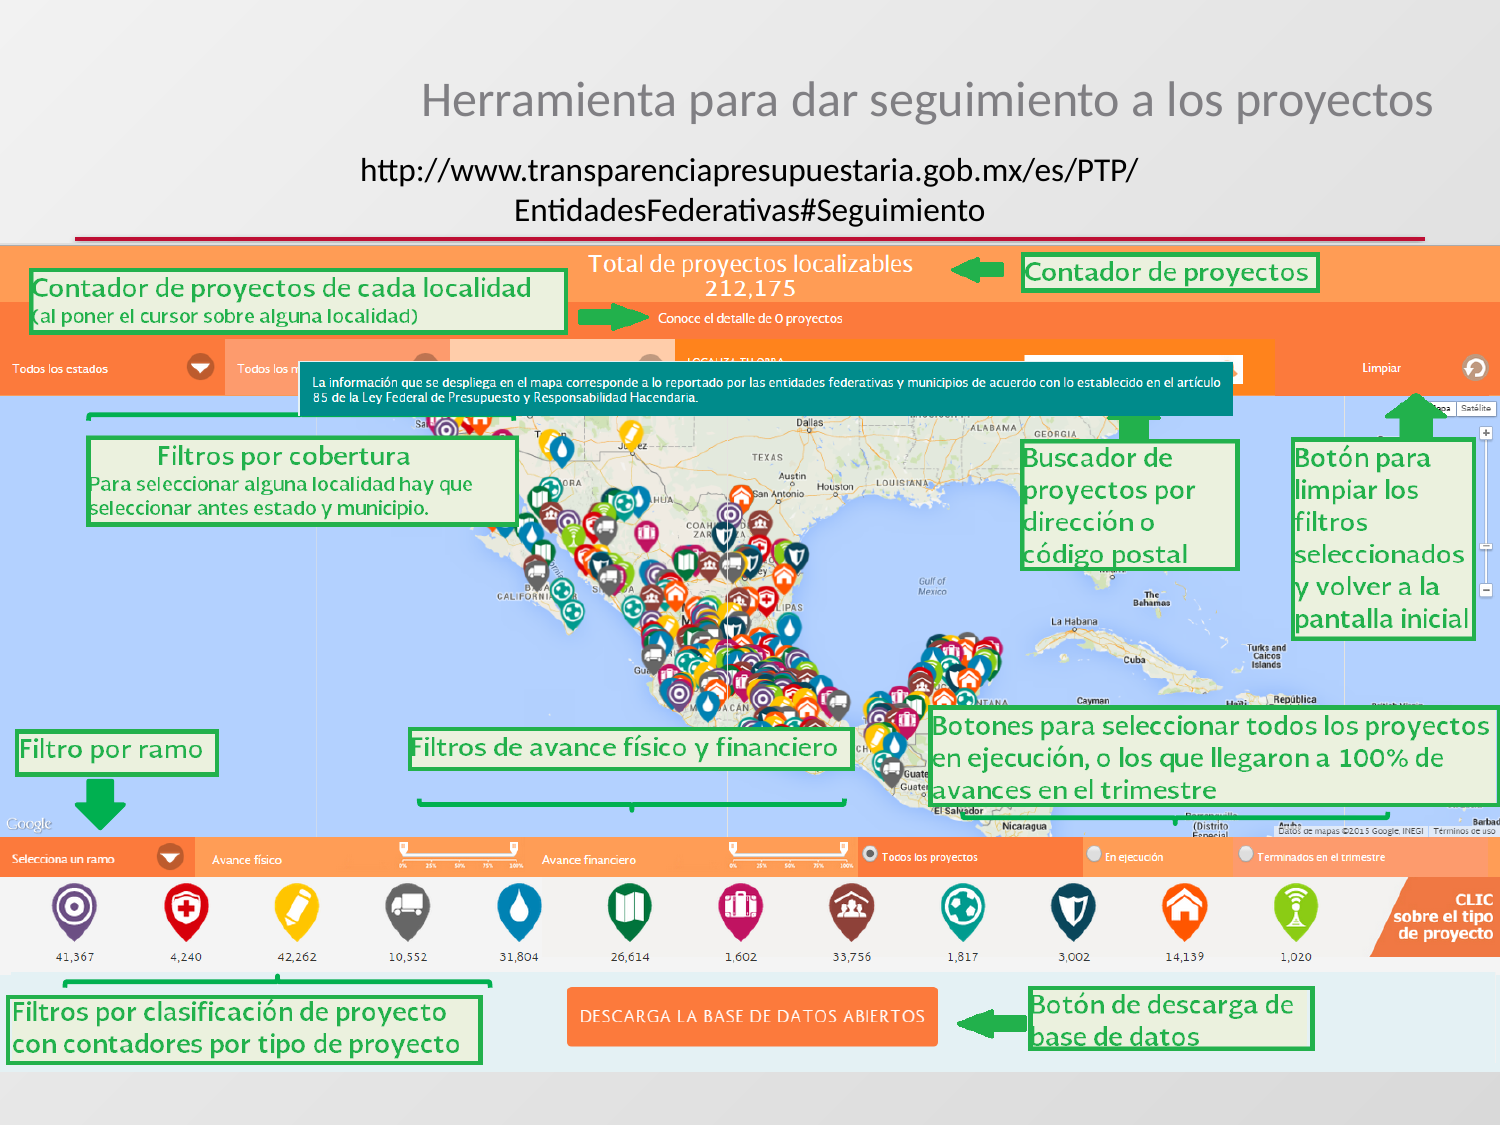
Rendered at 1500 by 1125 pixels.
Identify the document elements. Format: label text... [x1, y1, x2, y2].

picture [0, 243, 1500, 1073]
text_box http://www.transparenciapresupuestaria.gob.mx/es/PTP/EntidadesFederativas#Seguimiento [223, 140, 1277, 236]
text_box Herramienta para dar seguimiento a los proyectos [99, 30, 1450, 161]
